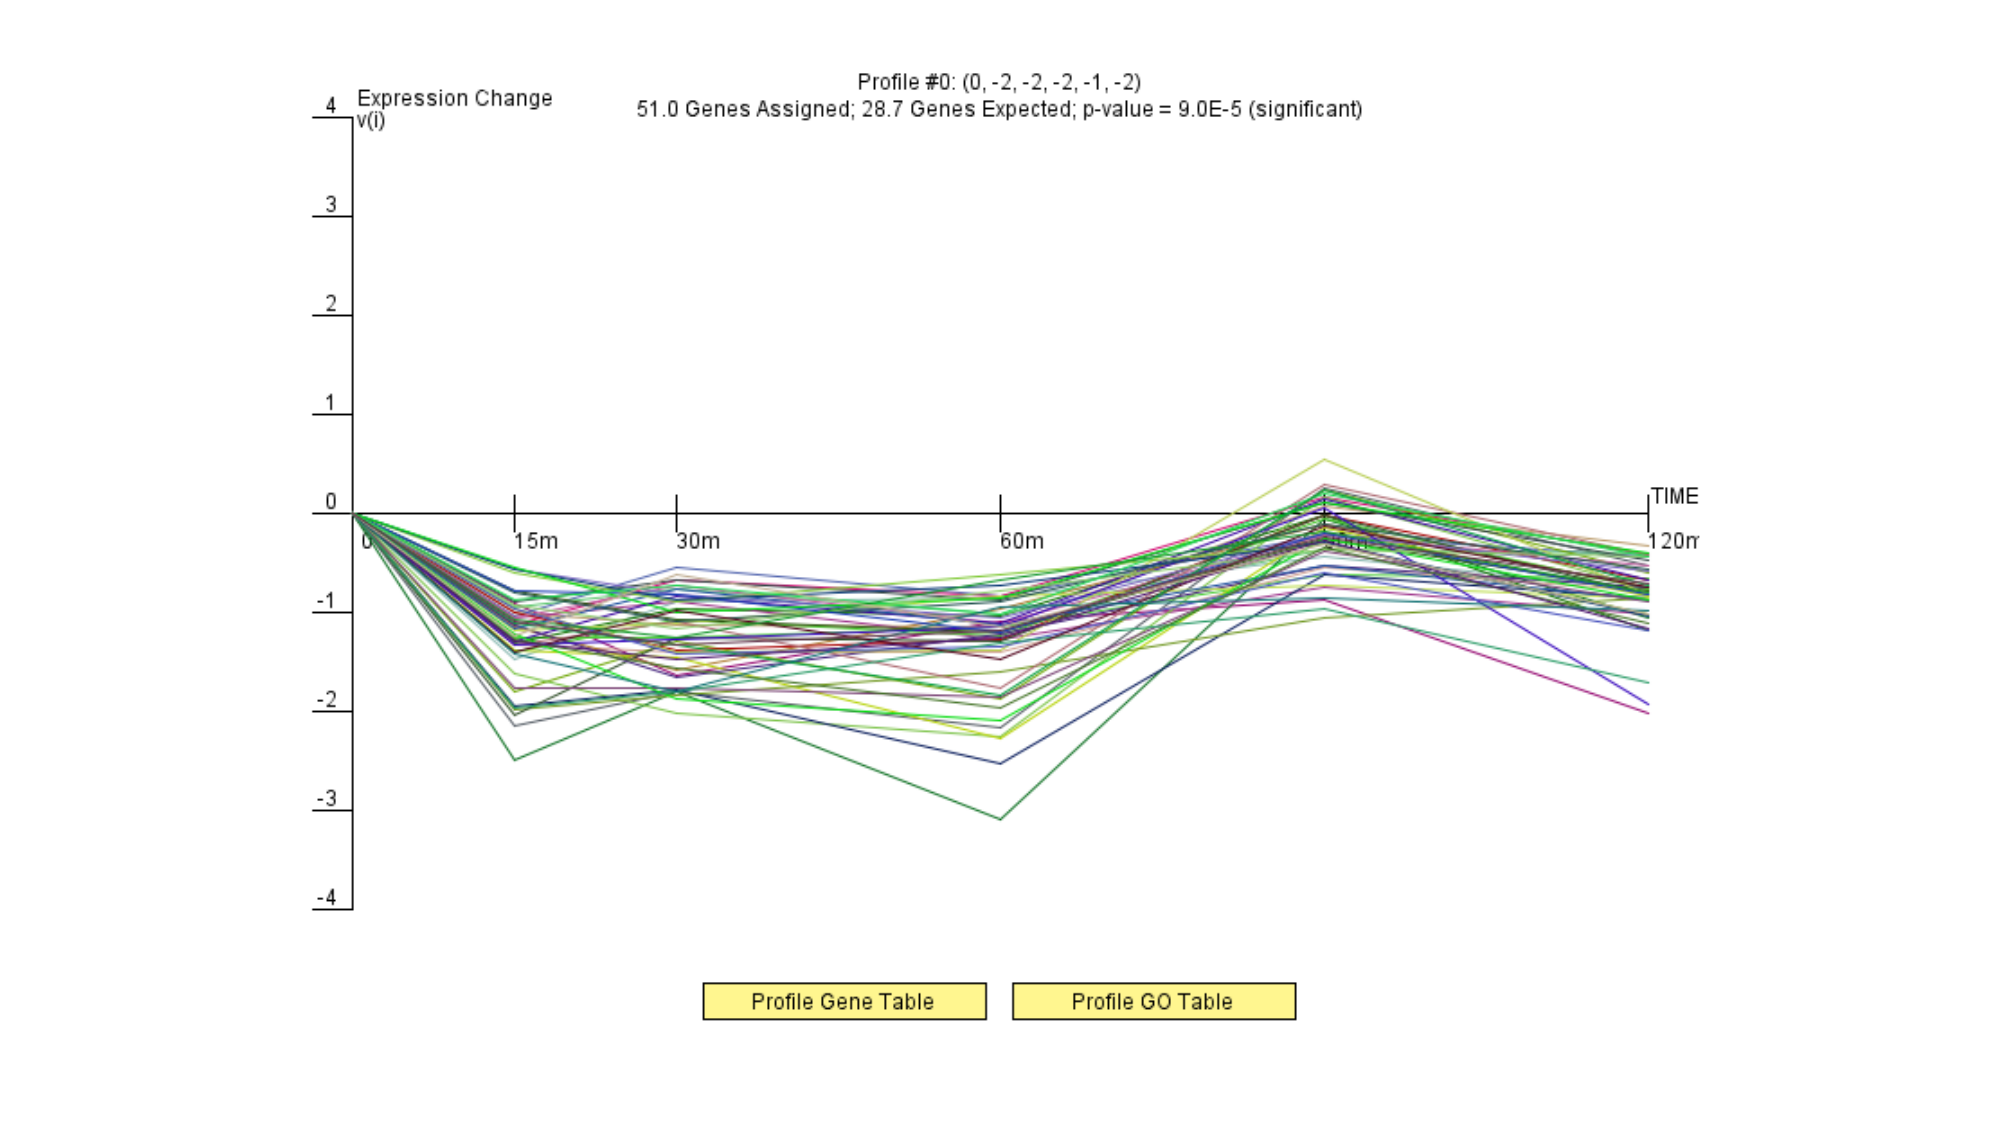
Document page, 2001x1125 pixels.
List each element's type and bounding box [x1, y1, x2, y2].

picture [300, 72, 1700, 1039]
